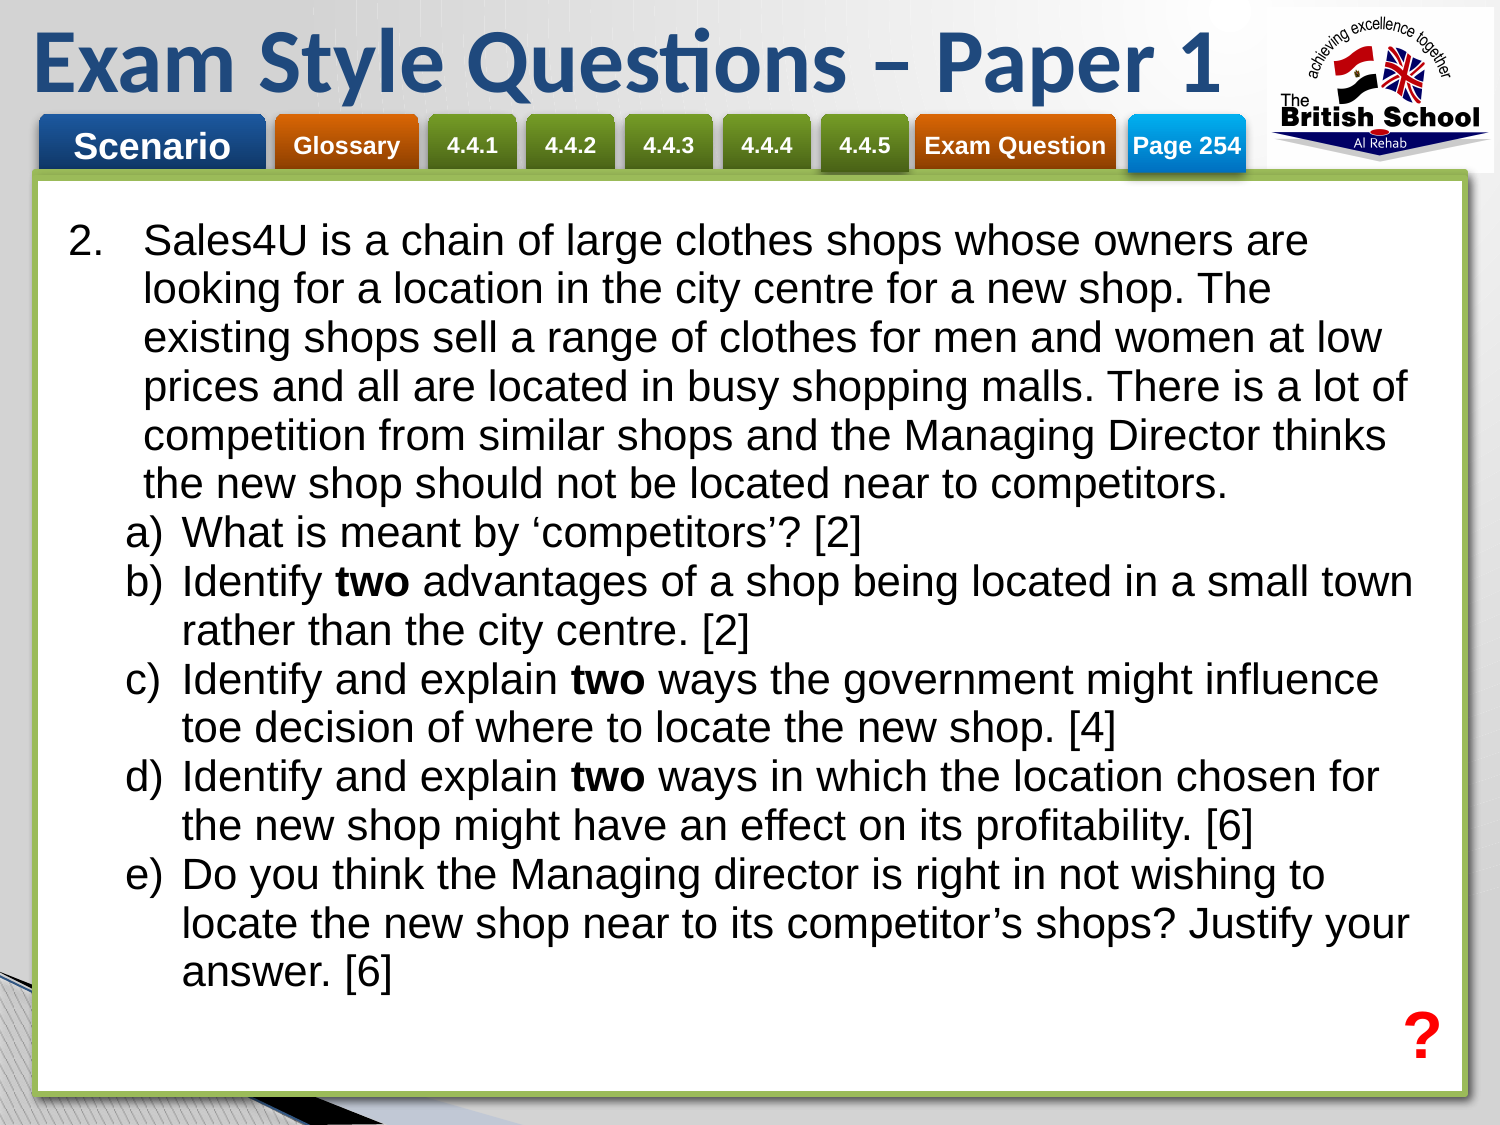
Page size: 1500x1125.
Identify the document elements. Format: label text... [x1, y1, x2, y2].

title Exam Style Questions – Paper 1 [17, 7, 1258, 106]
picture [281, 1114, 303, 1125]
text_box Page 254 [1127, 114, 1247, 173]
text_box ? [1399, 991, 1446, 1072]
table_header Sales4U is a chain of large clothes shops whose owners are looking for a location in the city centre for a new shop. The existing shops sell a range of clothes for men and women at low prices and all are located in busy shopping malls. There is a lot of competition from similar shops and the Managing Director thinks the new shop should not be located near to competitors. What is meant by ‘competitors’? [2] Identify two advantages of a shop being located in a small town rather than the city centre. [2] Identify and explain two ways the government might influence toe decision of where to locate the new shop. [4] Identify and explain two ways in which the location chosen for the new shop might have an effect on its profitability. [6] Do you think the Managing director is right in not wishing to locate the new shop near to its competitor’s shops? Justify your answer. [6] [53, 208, 1447, 1081]
text_box [35, 178, 1465, 1094]
picture [1267, 7, 1495, 173]
